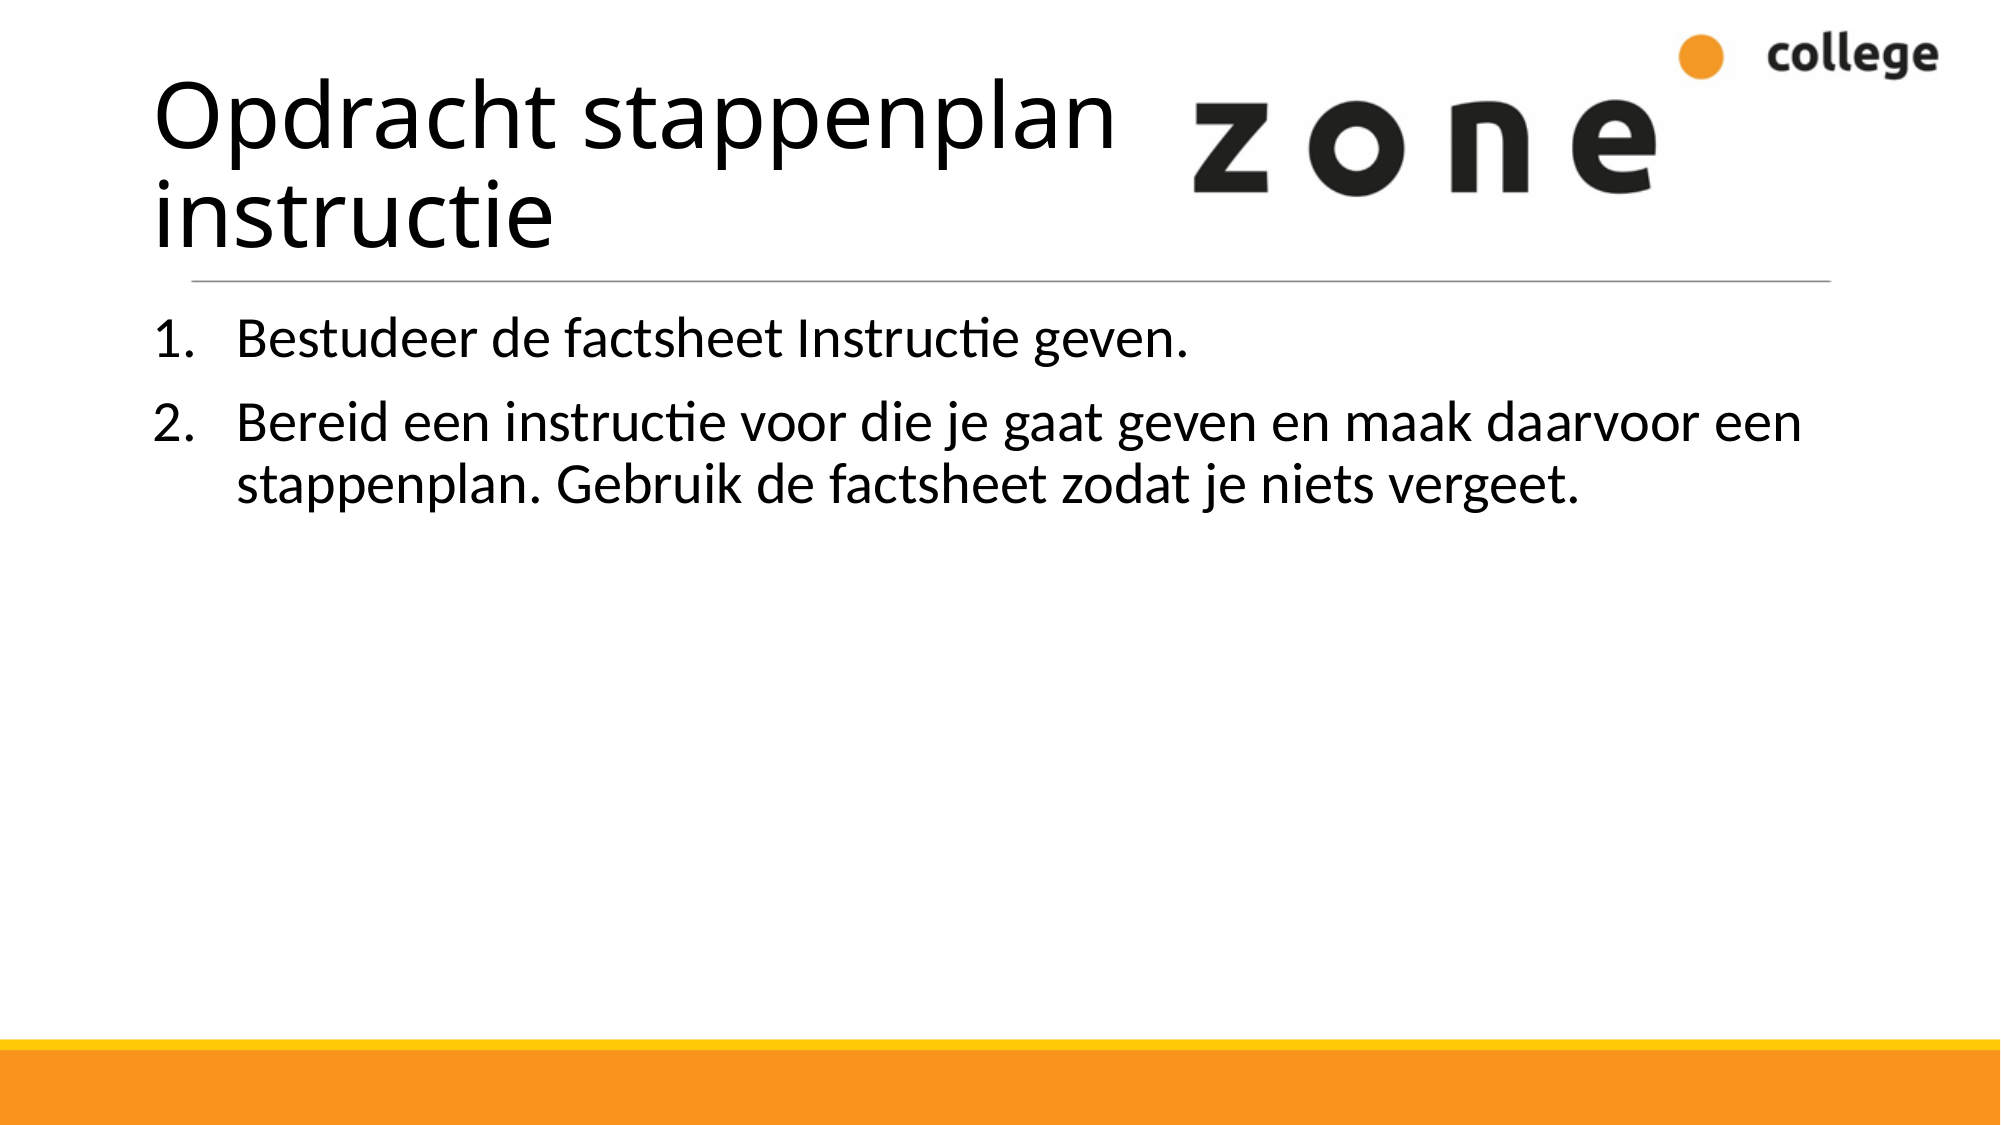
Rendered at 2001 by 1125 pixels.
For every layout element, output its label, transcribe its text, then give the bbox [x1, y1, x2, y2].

picture [0, 0, 2001, 1125]
list Bestudeer de factsheet Instructie geven. Bereid een instructie voor die je gaat geven en maak daarvoor een stappenplan. Gebruik de factsheet zodat je niets vergeet. [137, 299, 1863, 1014]
title Opdracht stappenplan instructie [137, 59, 1205, 278]
